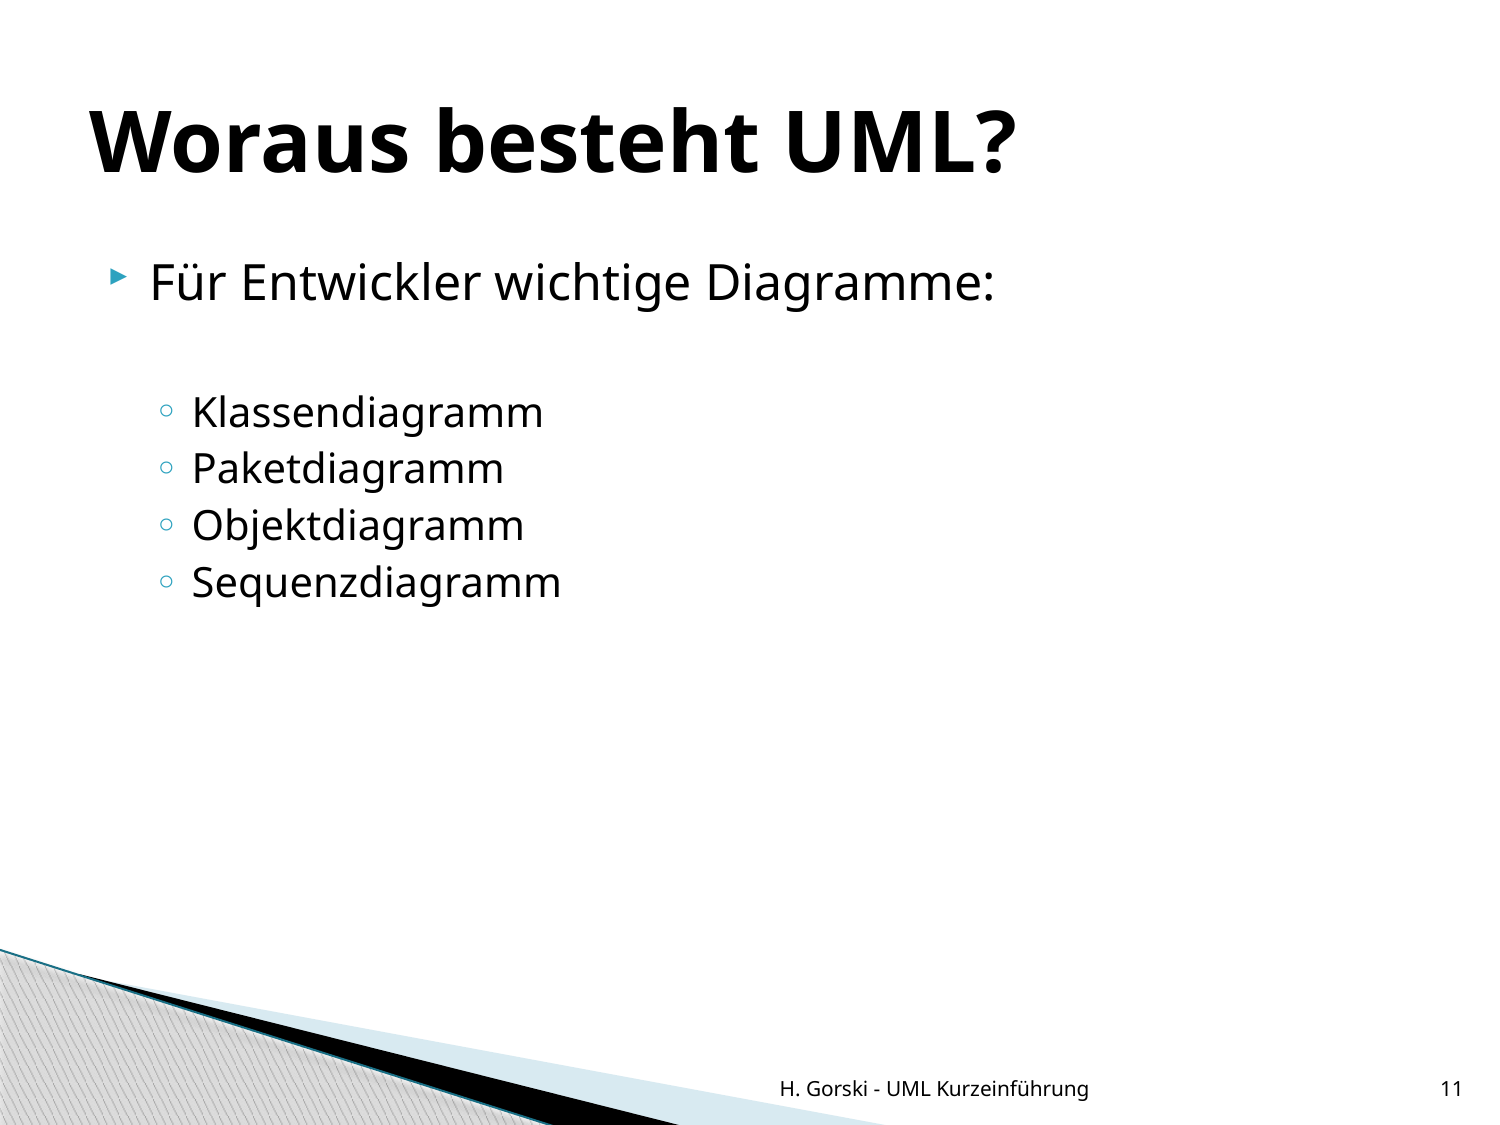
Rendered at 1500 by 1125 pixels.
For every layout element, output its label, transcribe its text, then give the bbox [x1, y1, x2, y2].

footer H. Gorski - UML Kurzeinführung [718, 1051, 1105, 1112]
slide_number 11 [1418, 1051, 1479, 1112]
list Für Entwickler wichtige Diagramme: Klassendiagramm Paketdiagramm Objektdiagramm Sequenzdiagramm [75, 243, 1425, 986]
title Woraus besteht UML? [75, 45, 1425, 233]
